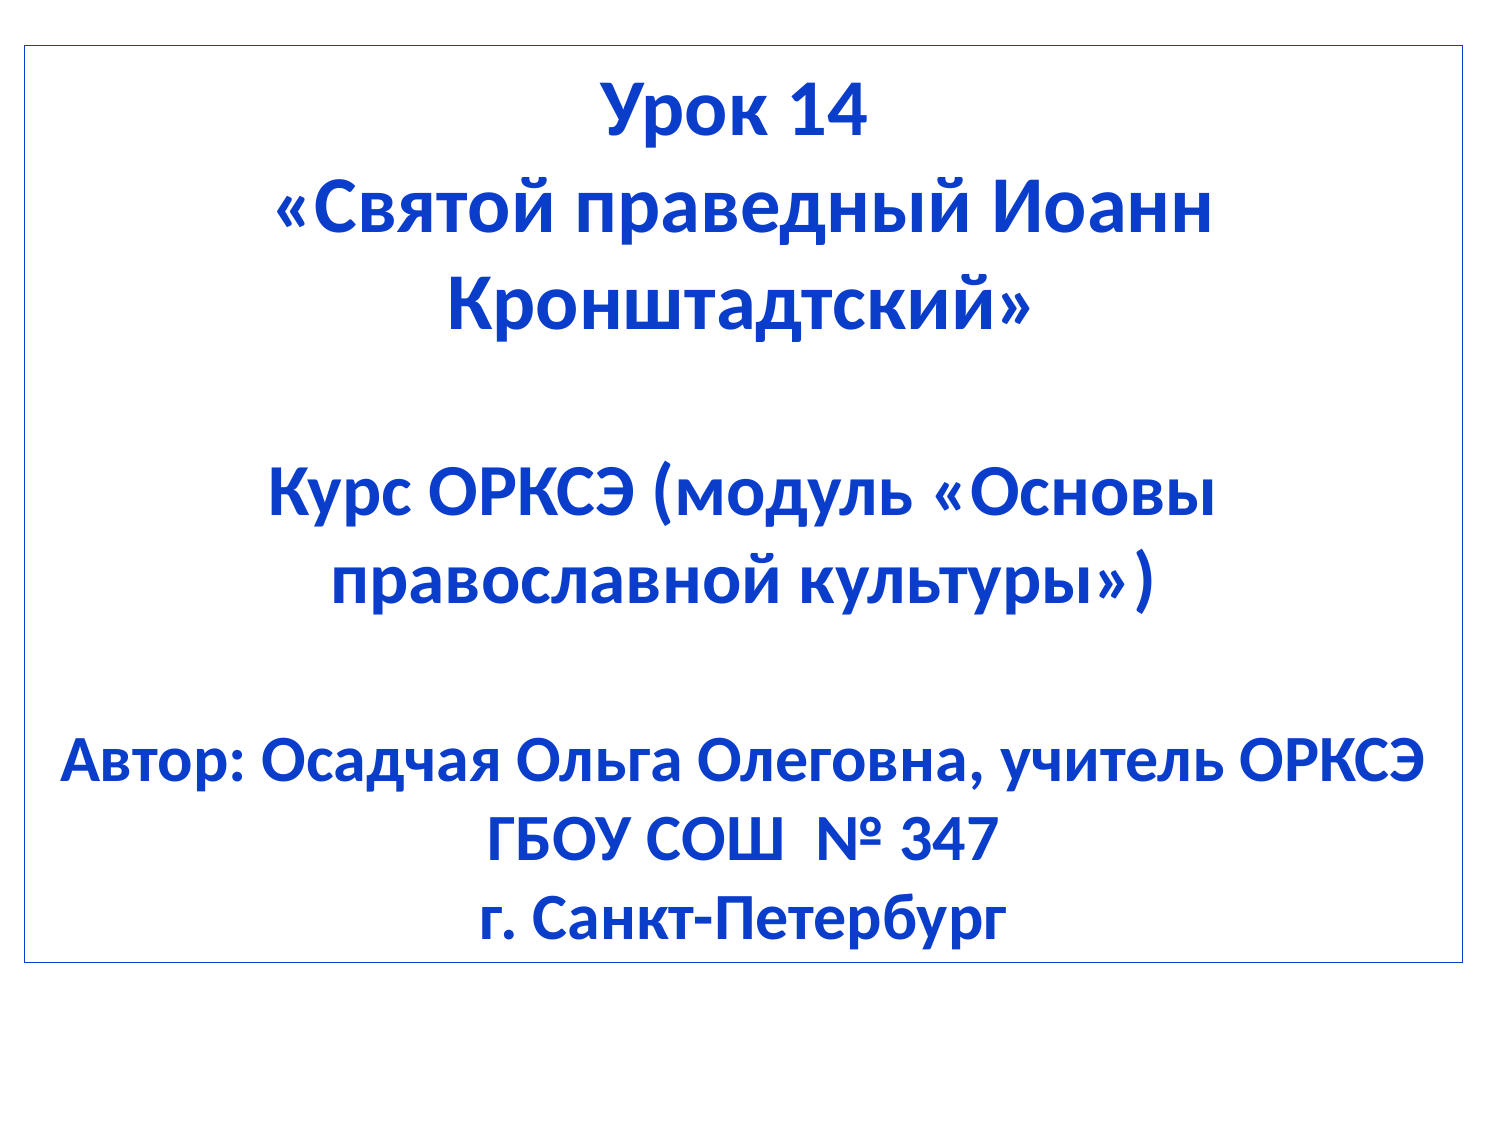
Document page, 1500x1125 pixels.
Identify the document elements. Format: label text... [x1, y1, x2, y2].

title Урок 14 «Святой праведный Иоанн Кронштадтский» Курс ОРКСЭ (модуль «Основы православной культуры») Автор: Осадчая Ольга Олеговна, учитель ОРКСЭ ГБОУ СОШ № 347 г. Санкт-Петербург [24, 45, 1463, 963]
